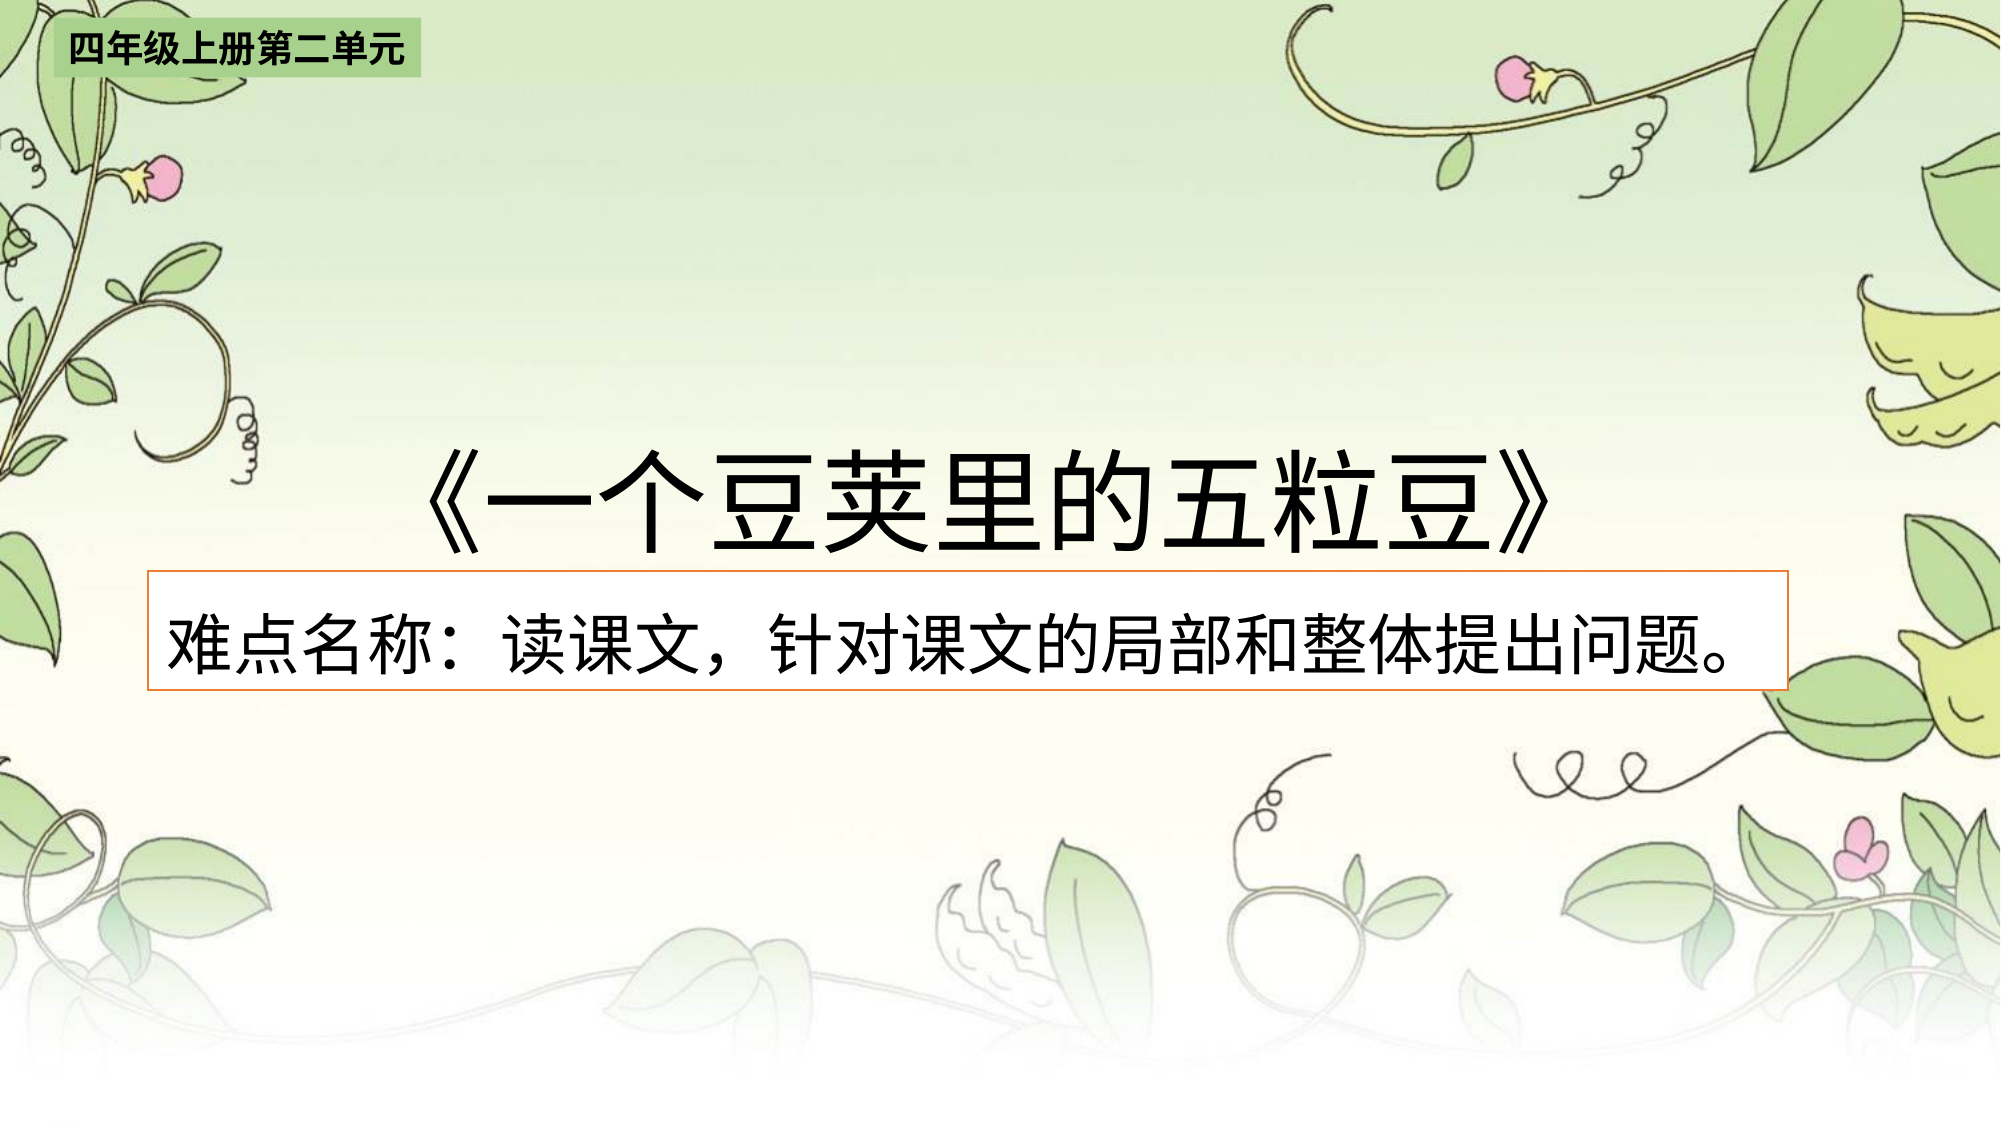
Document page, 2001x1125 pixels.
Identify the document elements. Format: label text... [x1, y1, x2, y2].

text_box 难点名称：读课文，针对课文的局部和整体提出问题。 [147, 570, 1789, 691]
text_box 《一个豆荚里的五粒豆》 [0, 384, 2000, 575]
text_box 四年级上册第二单元 [53, 17, 422, 78]
picture [0, 0, 2001, 1125]
